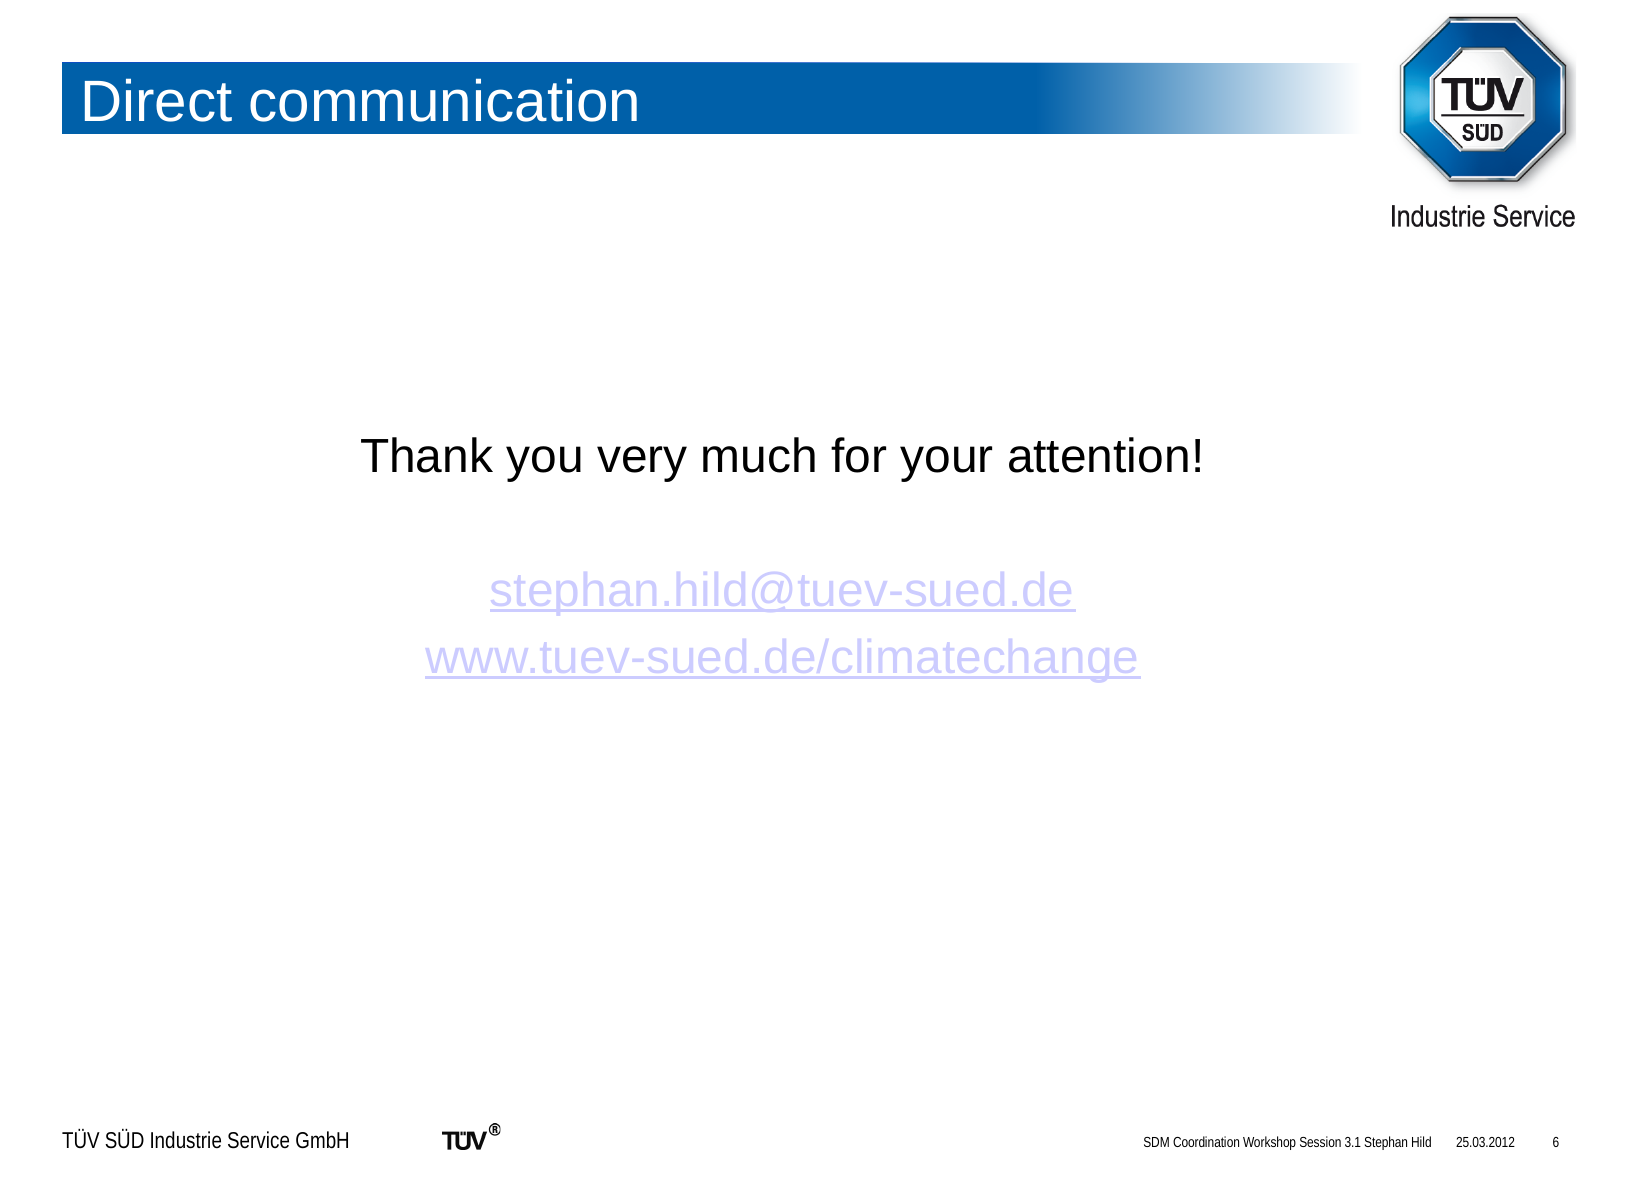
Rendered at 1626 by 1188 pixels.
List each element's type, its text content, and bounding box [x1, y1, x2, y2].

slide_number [1449, 1124, 1514, 1161]
footer SDM Coordination Workshop Session 3.1 Stephan Hild [585, 1124, 1449, 1161]
title Direct communication [63, 62, 1179, 134]
list Thank you very much for your attention! stephan.hild@tuev-sued.de www.tuev-sued.de/climatechange [221, 416, 1345, 743]
picture [1179, 62, 1381, 134]
slide_number 6 [1514, 1124, 1576, 1161]
